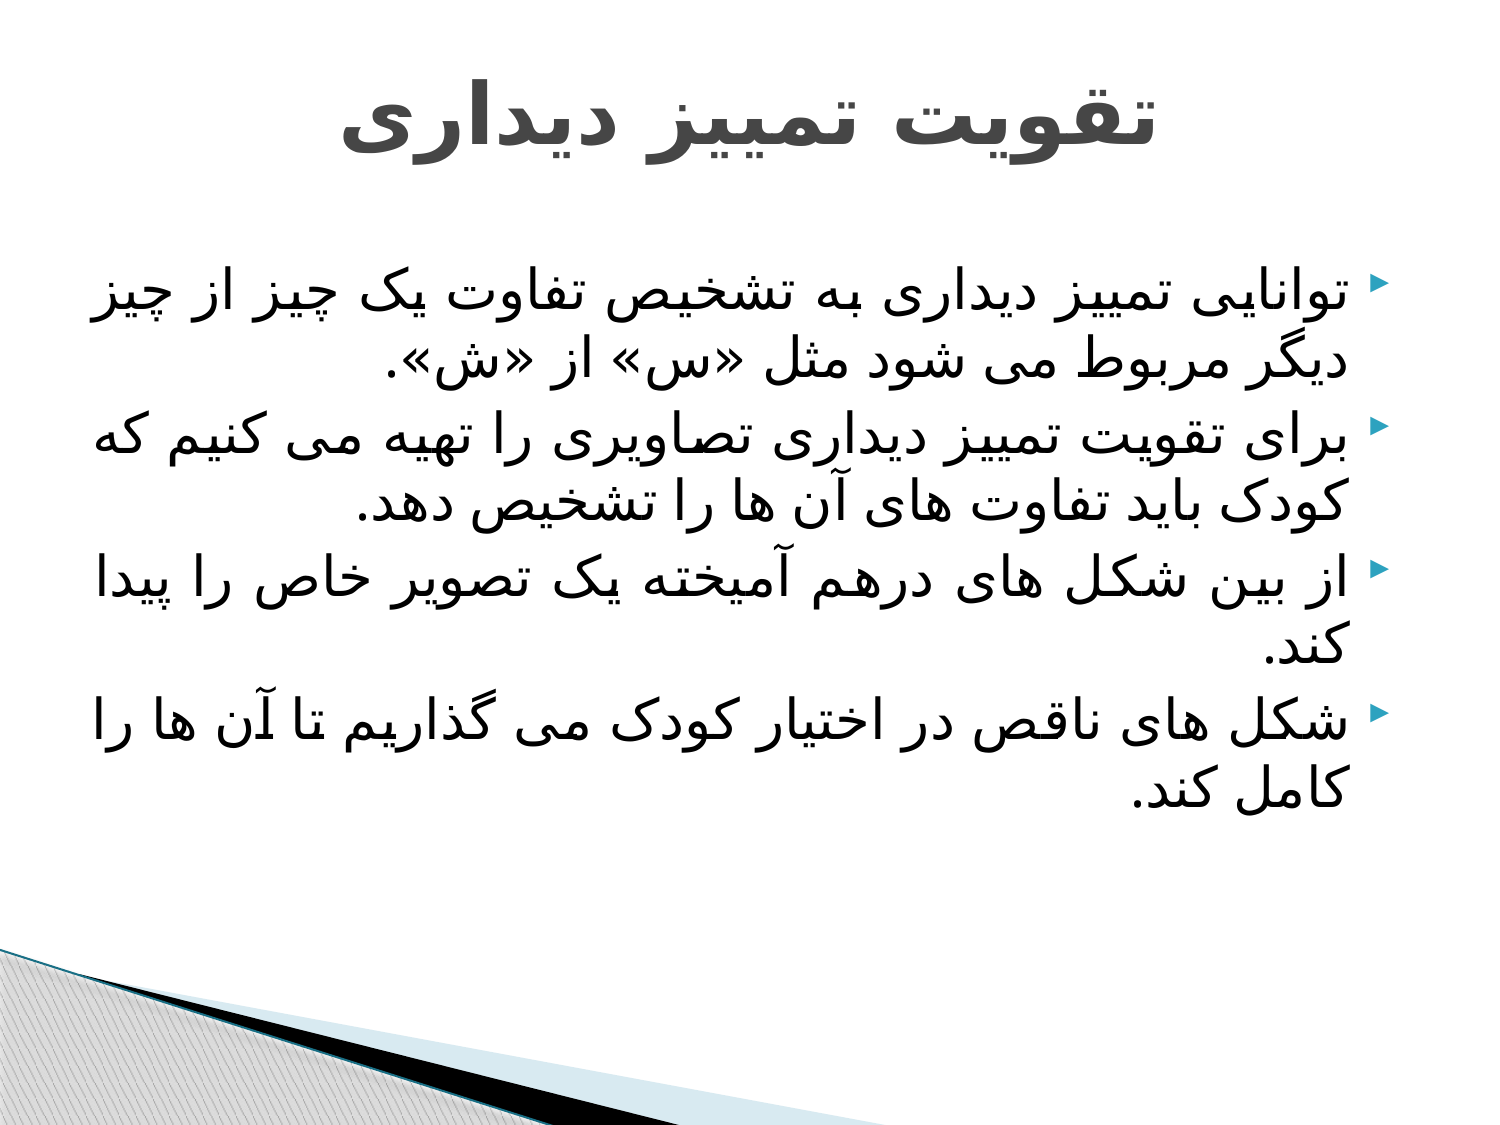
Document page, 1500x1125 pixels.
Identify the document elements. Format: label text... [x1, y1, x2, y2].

title تقویت تمییز دیداری [75, 45, 1425, 176]
list توانایی تمییز دیداری به تشخیص تفاوت یک چیز از چیز دیگر مربوط می شود مثل «س» از «ش». برای تقویت تمییز دیداری تصاویری را تهیه می کنیم که کودک باید تفاوت های آن ها را تشخیص دهد. از بین شکل های درهم آمیخته یک تصویر خاص را پیدا کند. شکل های ناقص در اختیار کودک می گذاریم تا آن ها را کامل کند. [75, 246, 1425, 986]
